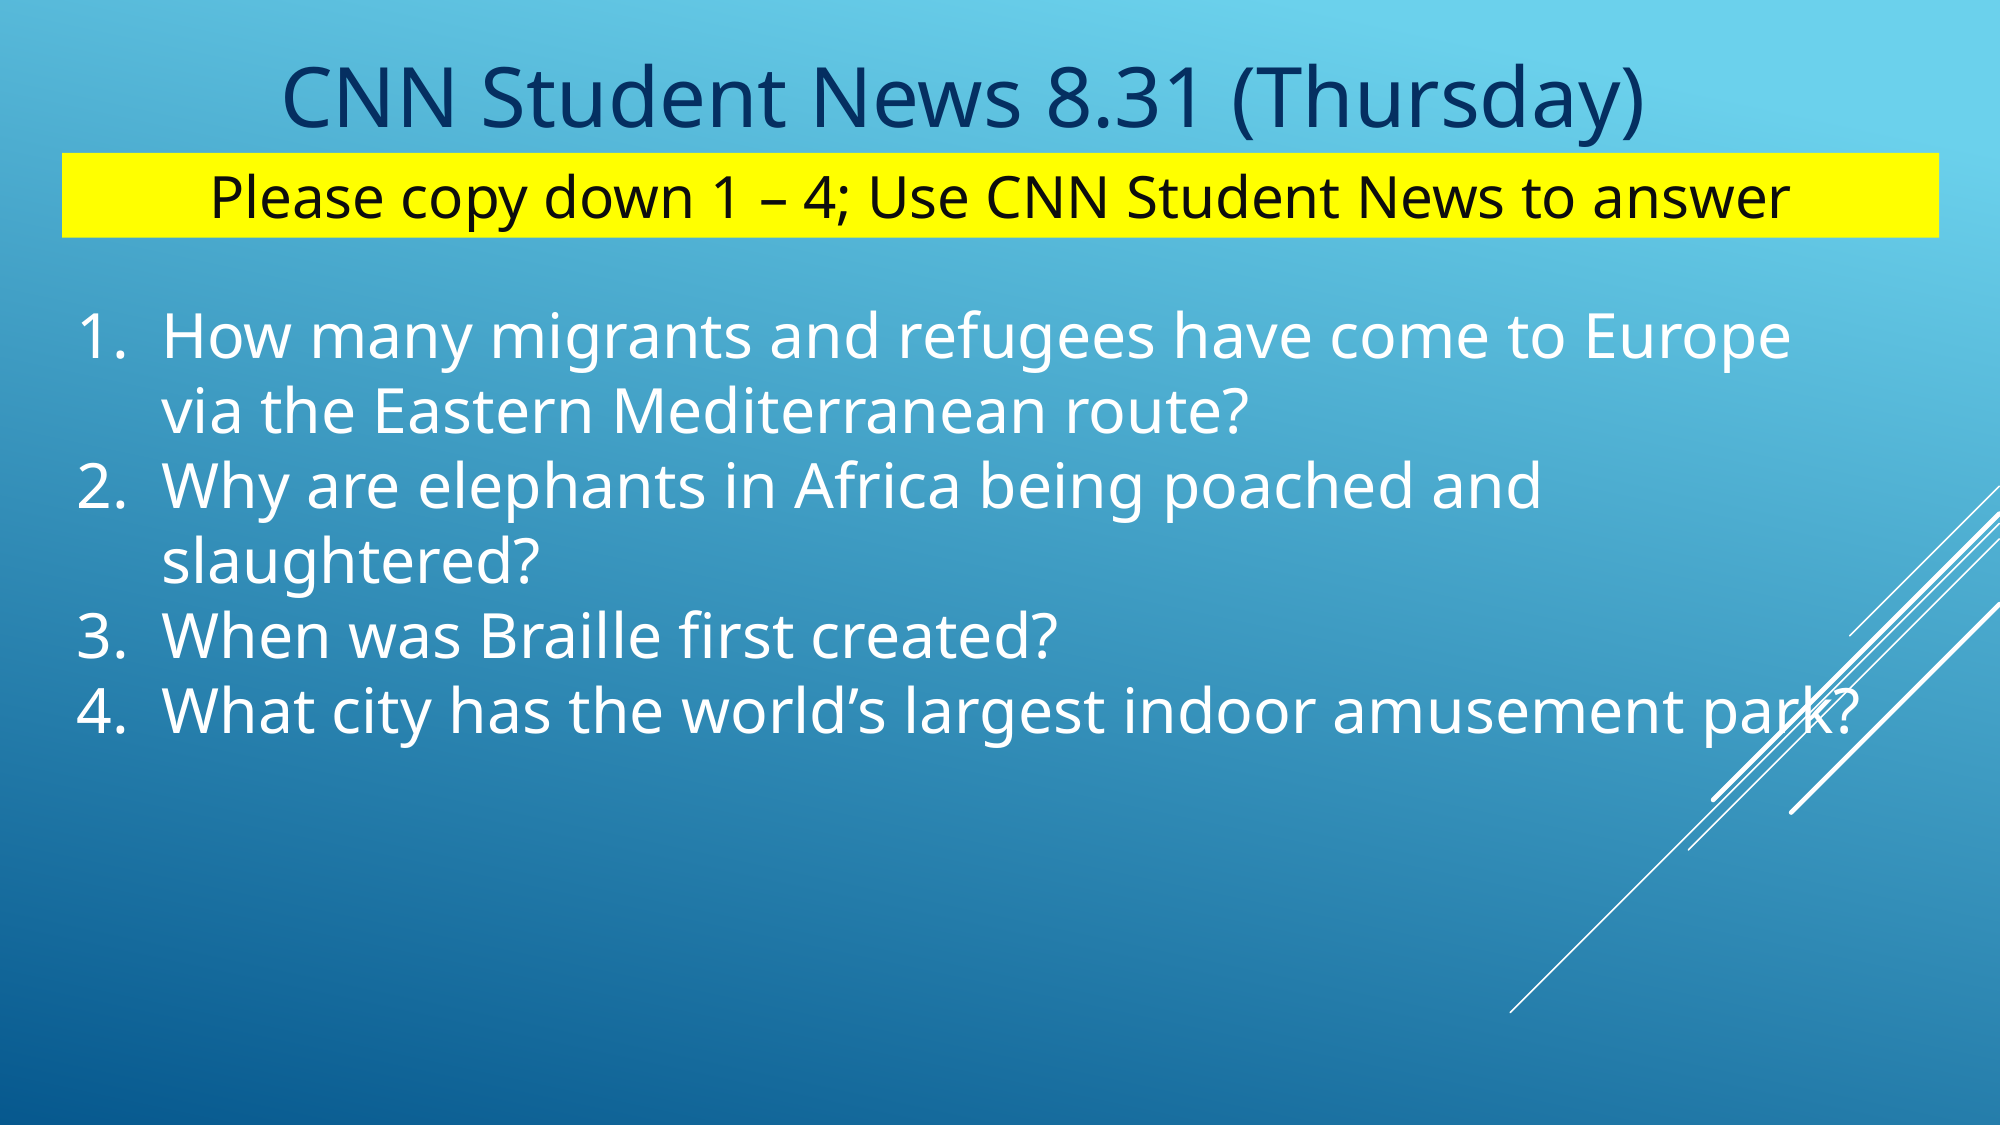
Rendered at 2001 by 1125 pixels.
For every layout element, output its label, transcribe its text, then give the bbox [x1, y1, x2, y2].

text_box CNN Student News 8.31 (Thursday) [265, 36, 1662, 152]
text_box Please copy down 1 – 4; Use CNN Student News to answer [62, 152, 1940, 238]
text_box How many migrants and refugees have come to Europe via the Eastern Mediterranean route? Why are elephants in Africa being poached and slaughtered? When was Braille first created? What city has the world’s largest indoor amusement park? [62, 288, 1896, 754]
